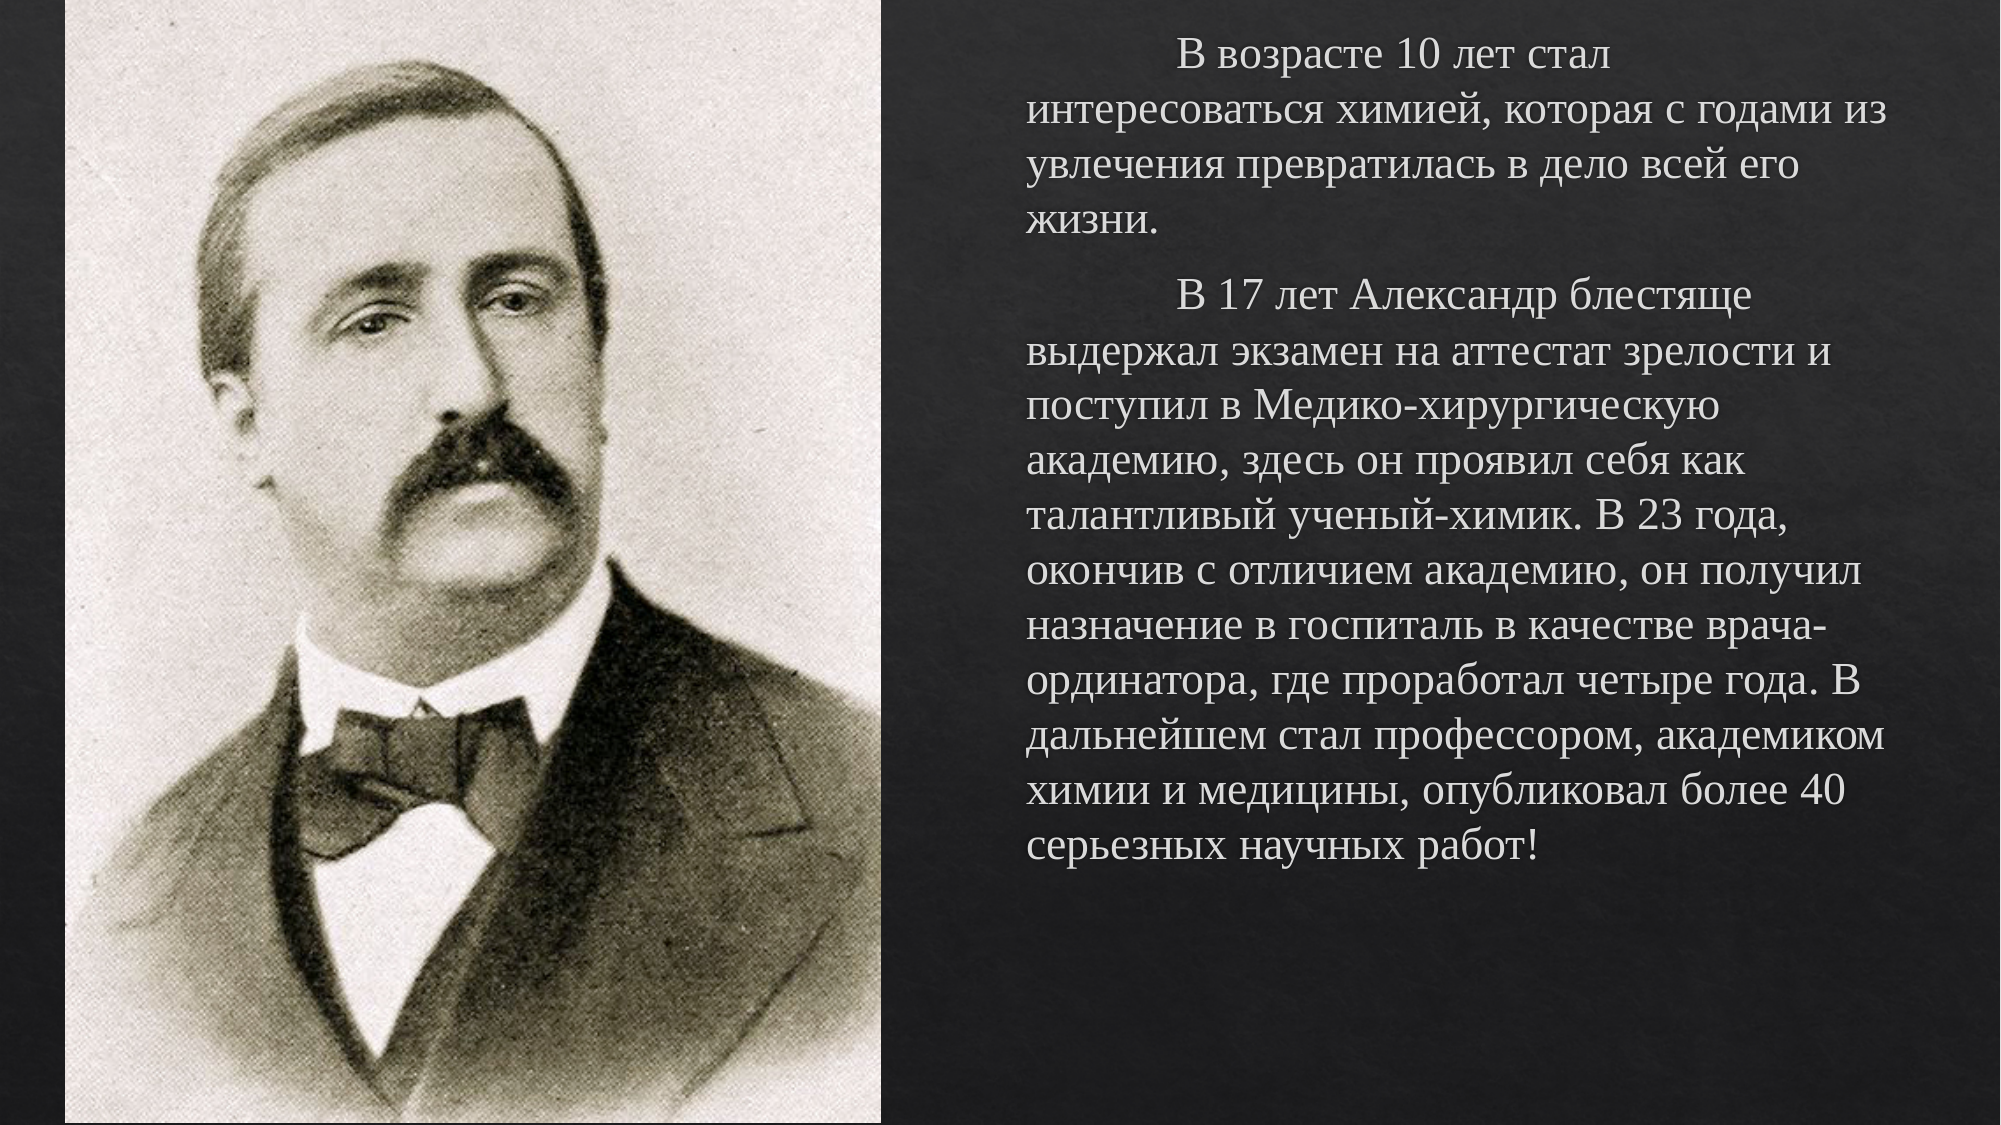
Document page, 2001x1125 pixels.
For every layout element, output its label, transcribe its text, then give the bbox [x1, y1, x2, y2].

picture [64, 0, 881, 1123]
list В возрасте 10 лет стал интересоваться химией, которая с годами из увлечения превратилась в дело всей его жизни. В 17 лет Александр блестяще выдержал экзамен на аттестат зрелости и поступил в Медико-хирургическую академию, здесь он проявил себя как талантливый ученый-химик. В 23 года, окончив с отличием академию, он получил назначение в госпиталь в качестве врача-ординатора, где проработал четыре года. В дальнейшем стал профессором, академиком химии и медицины, опубликовал более 40 серьезных научных работ! [1005, 15, 1935, 1023]
